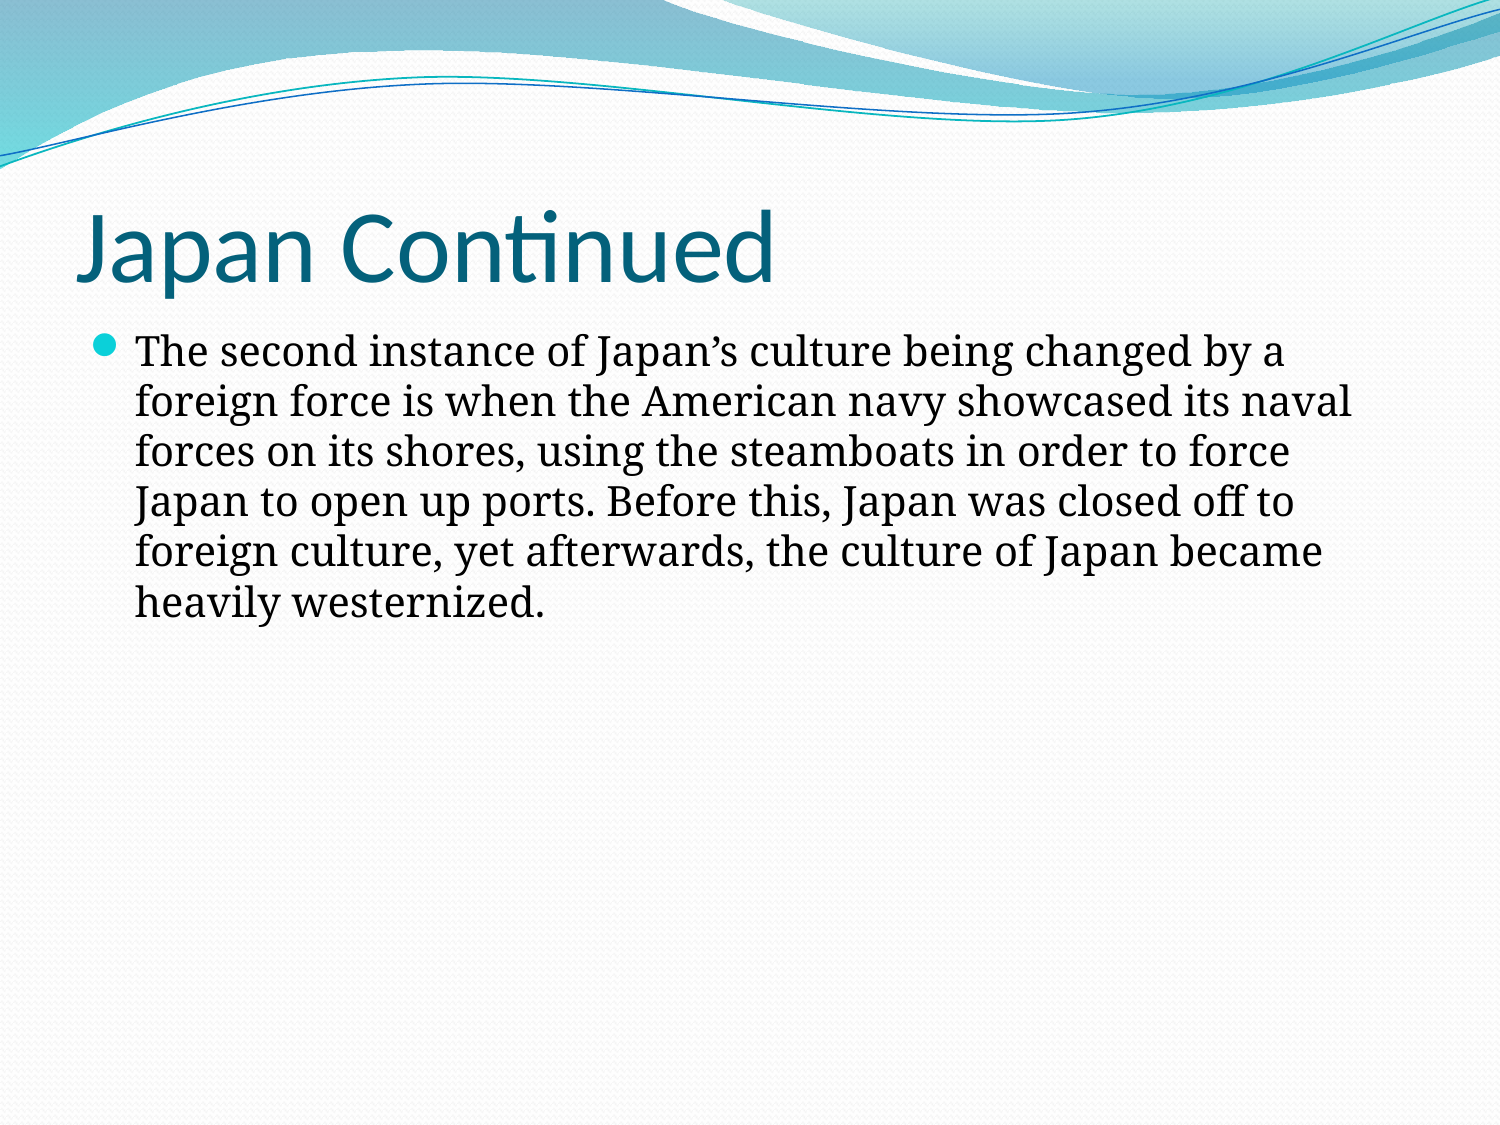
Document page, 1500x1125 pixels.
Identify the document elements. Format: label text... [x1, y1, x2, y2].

list The second instance of Japan’s culture being changed by a foreign force is when the American navy showcased its naval forces on its shores, using the steamboats in order to force Japan to open up ports. Before this, Japan was closed off to foreign culture, yet afterwards, the culture of Japan became heavily westernized. [75, 317, 1425, 1038]
title Japan Continued [75, 115, 1425, 303]
